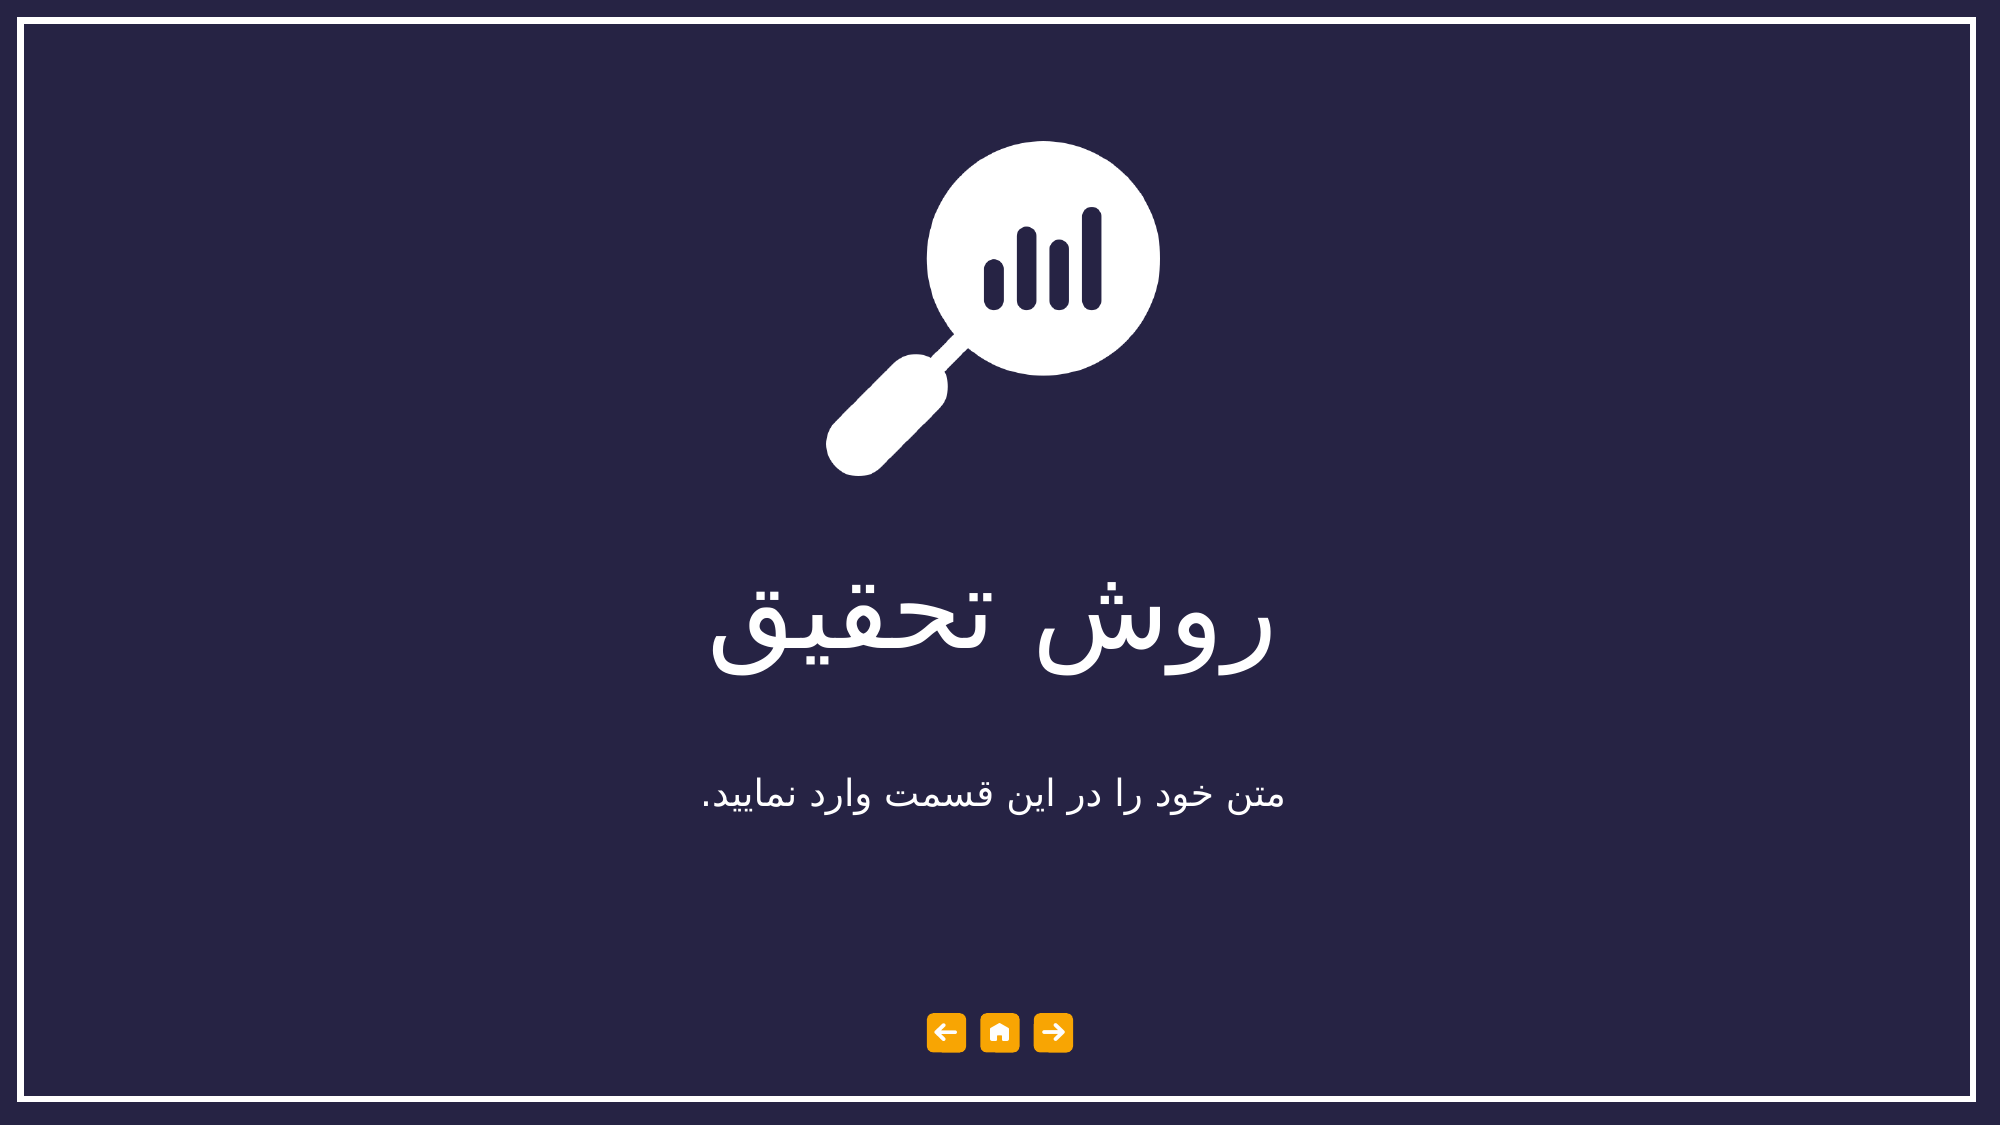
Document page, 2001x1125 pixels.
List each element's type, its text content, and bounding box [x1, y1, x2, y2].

text_box متن خود را در این قسمت وارد نمایید. [20, 761, 1966, 821]
picture [826, 141, 1160, 476]
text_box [926, 1013, 1074, 1053]
text_box روش تحقیق [20, 529, 1966, 679]
